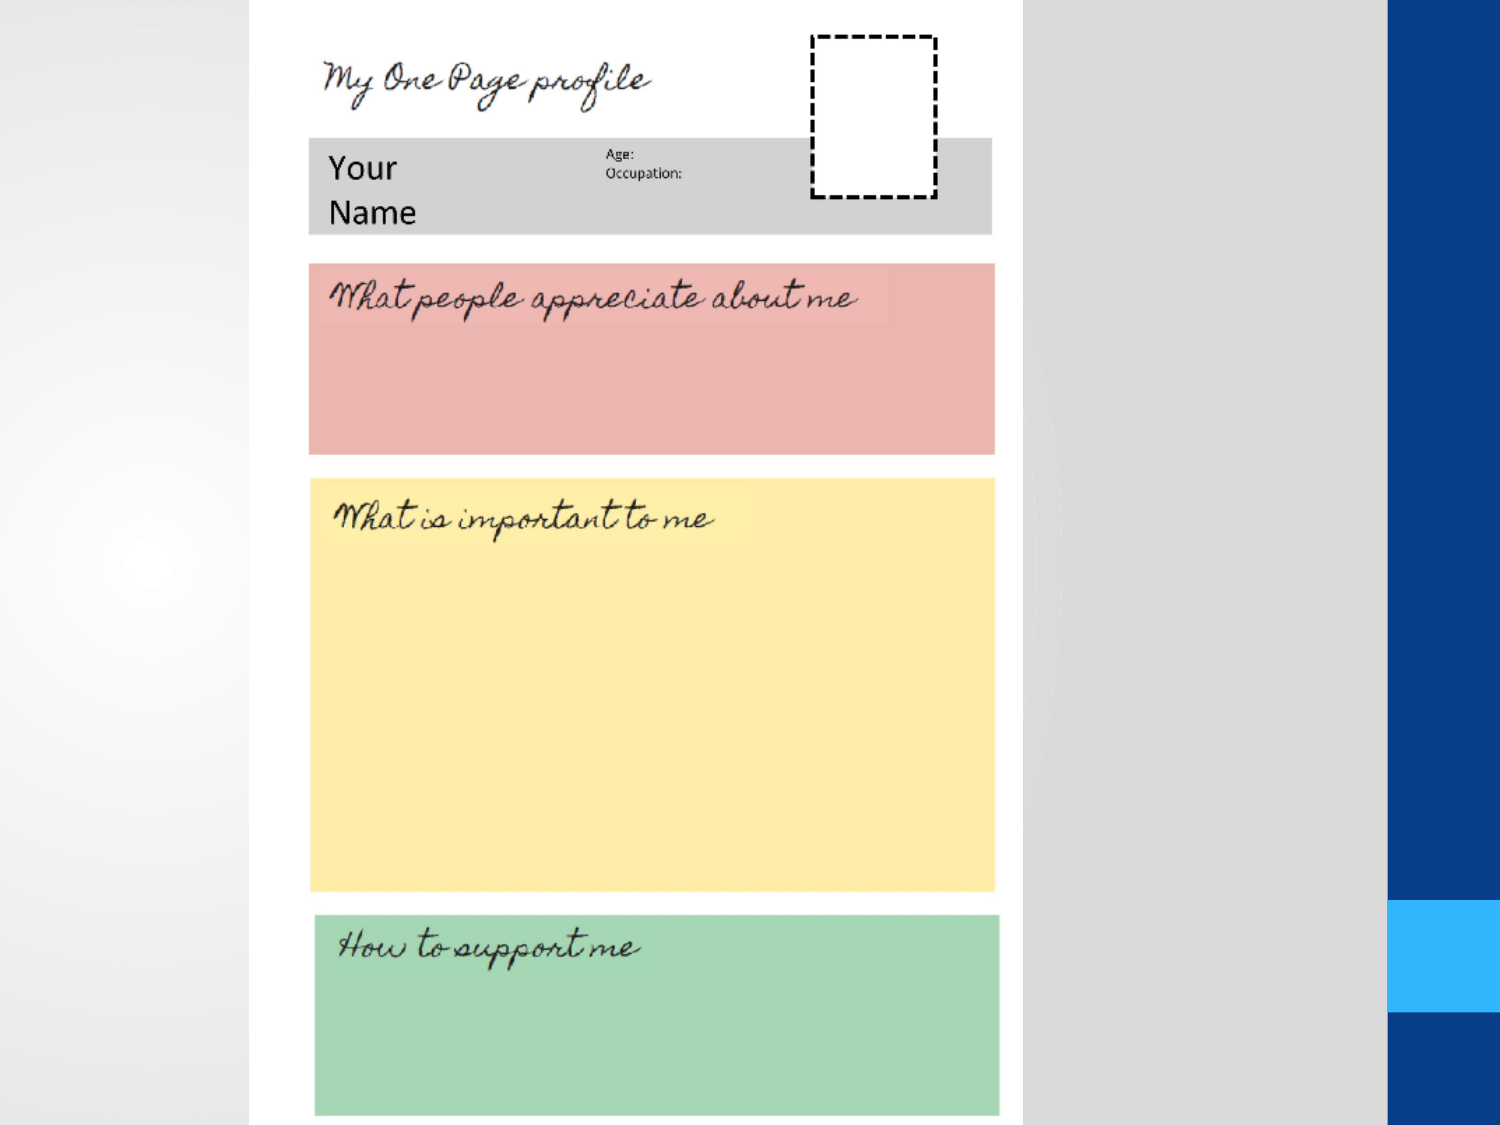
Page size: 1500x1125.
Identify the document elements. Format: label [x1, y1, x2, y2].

picture [249, 0, 1023, 1125]
